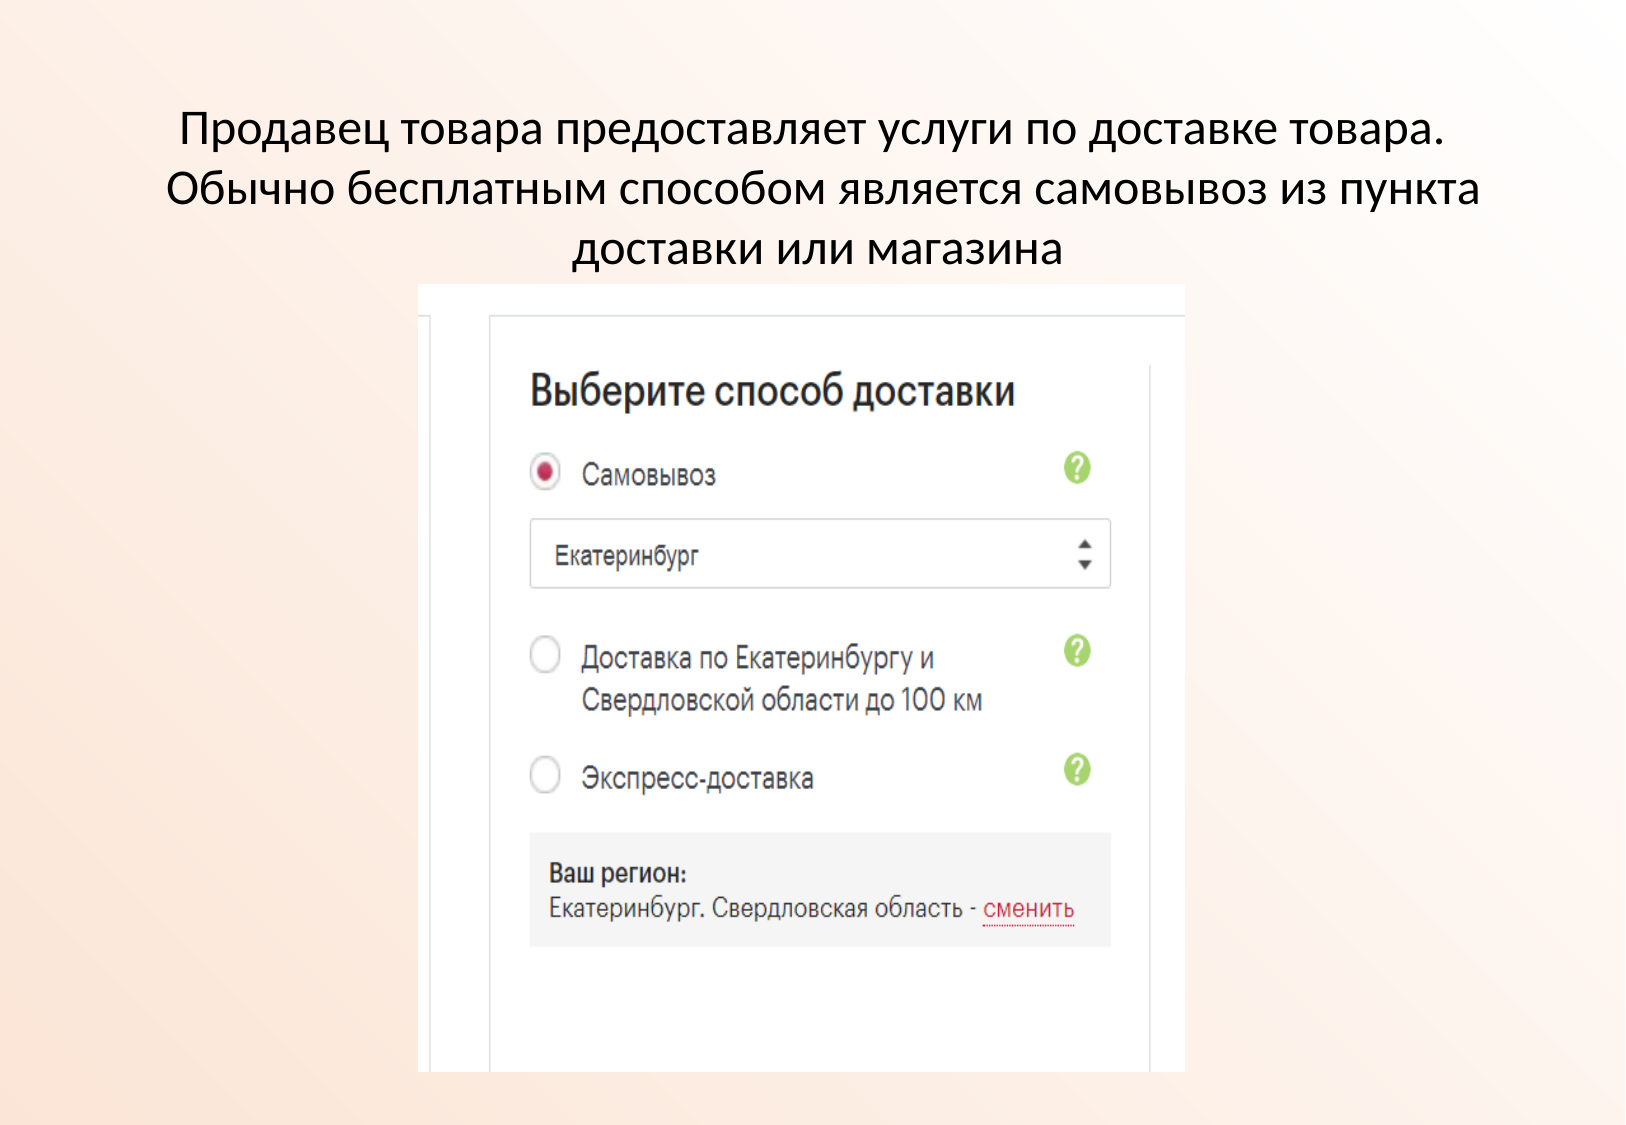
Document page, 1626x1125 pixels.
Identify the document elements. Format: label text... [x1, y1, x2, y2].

text_box Продавец товара предоставляет услуги по доставке товара. Обычно бесплатным способом является самовывоз из пункта доставки или магазина [147, 87, 1500, 282]
picture [418, 284, 1185, 1072]
